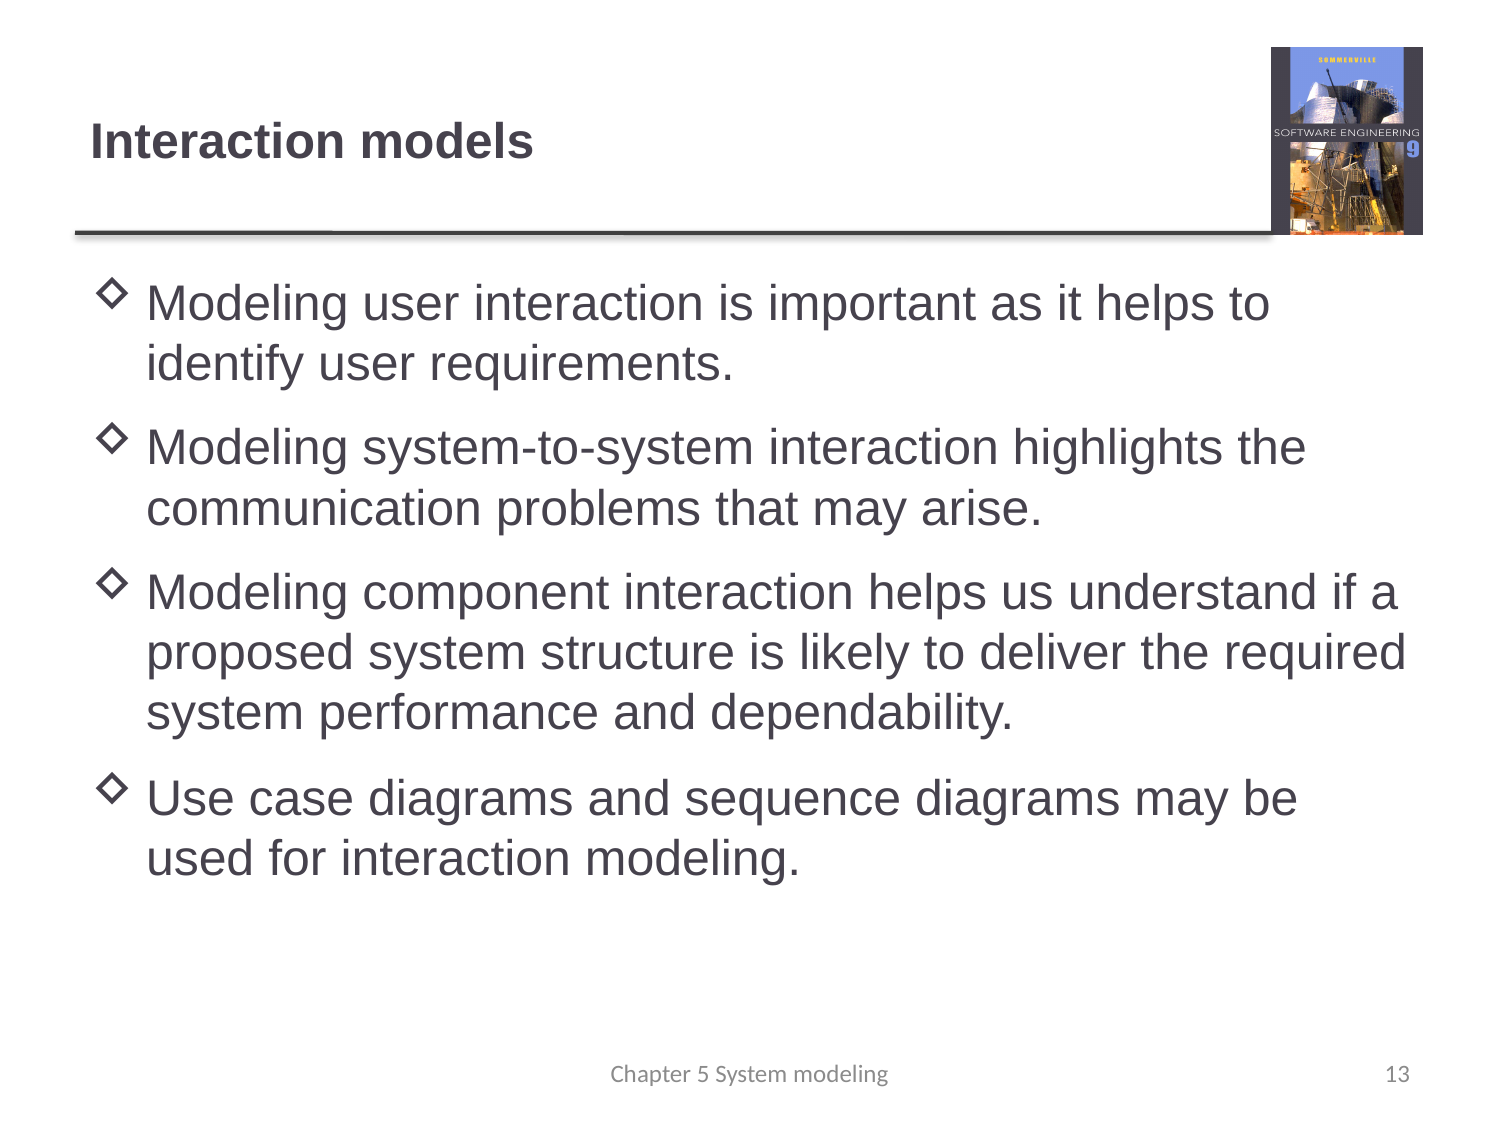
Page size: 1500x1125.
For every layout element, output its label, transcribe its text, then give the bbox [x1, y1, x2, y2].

list Modeling user interaction is important as it helps to identify user requirements. Modeling system-to-system interaction highlights the communication problems that may arise. Modeling component interaction helps us understand if a proposed system structure is likely to deliver the required system performance and dependability. Use case diagrams and sequence diagrams may be used for interaction modeling. [75, 262, 1425, 1005]
slide_number 13 [1074, 1042, 1425, 1103]
picture [1272, 47, 1423, 235]
title Interaction models [74, 44, 1272, 233]
footer Chapter 5 System modeling [512, 1042, 988, 1103]
